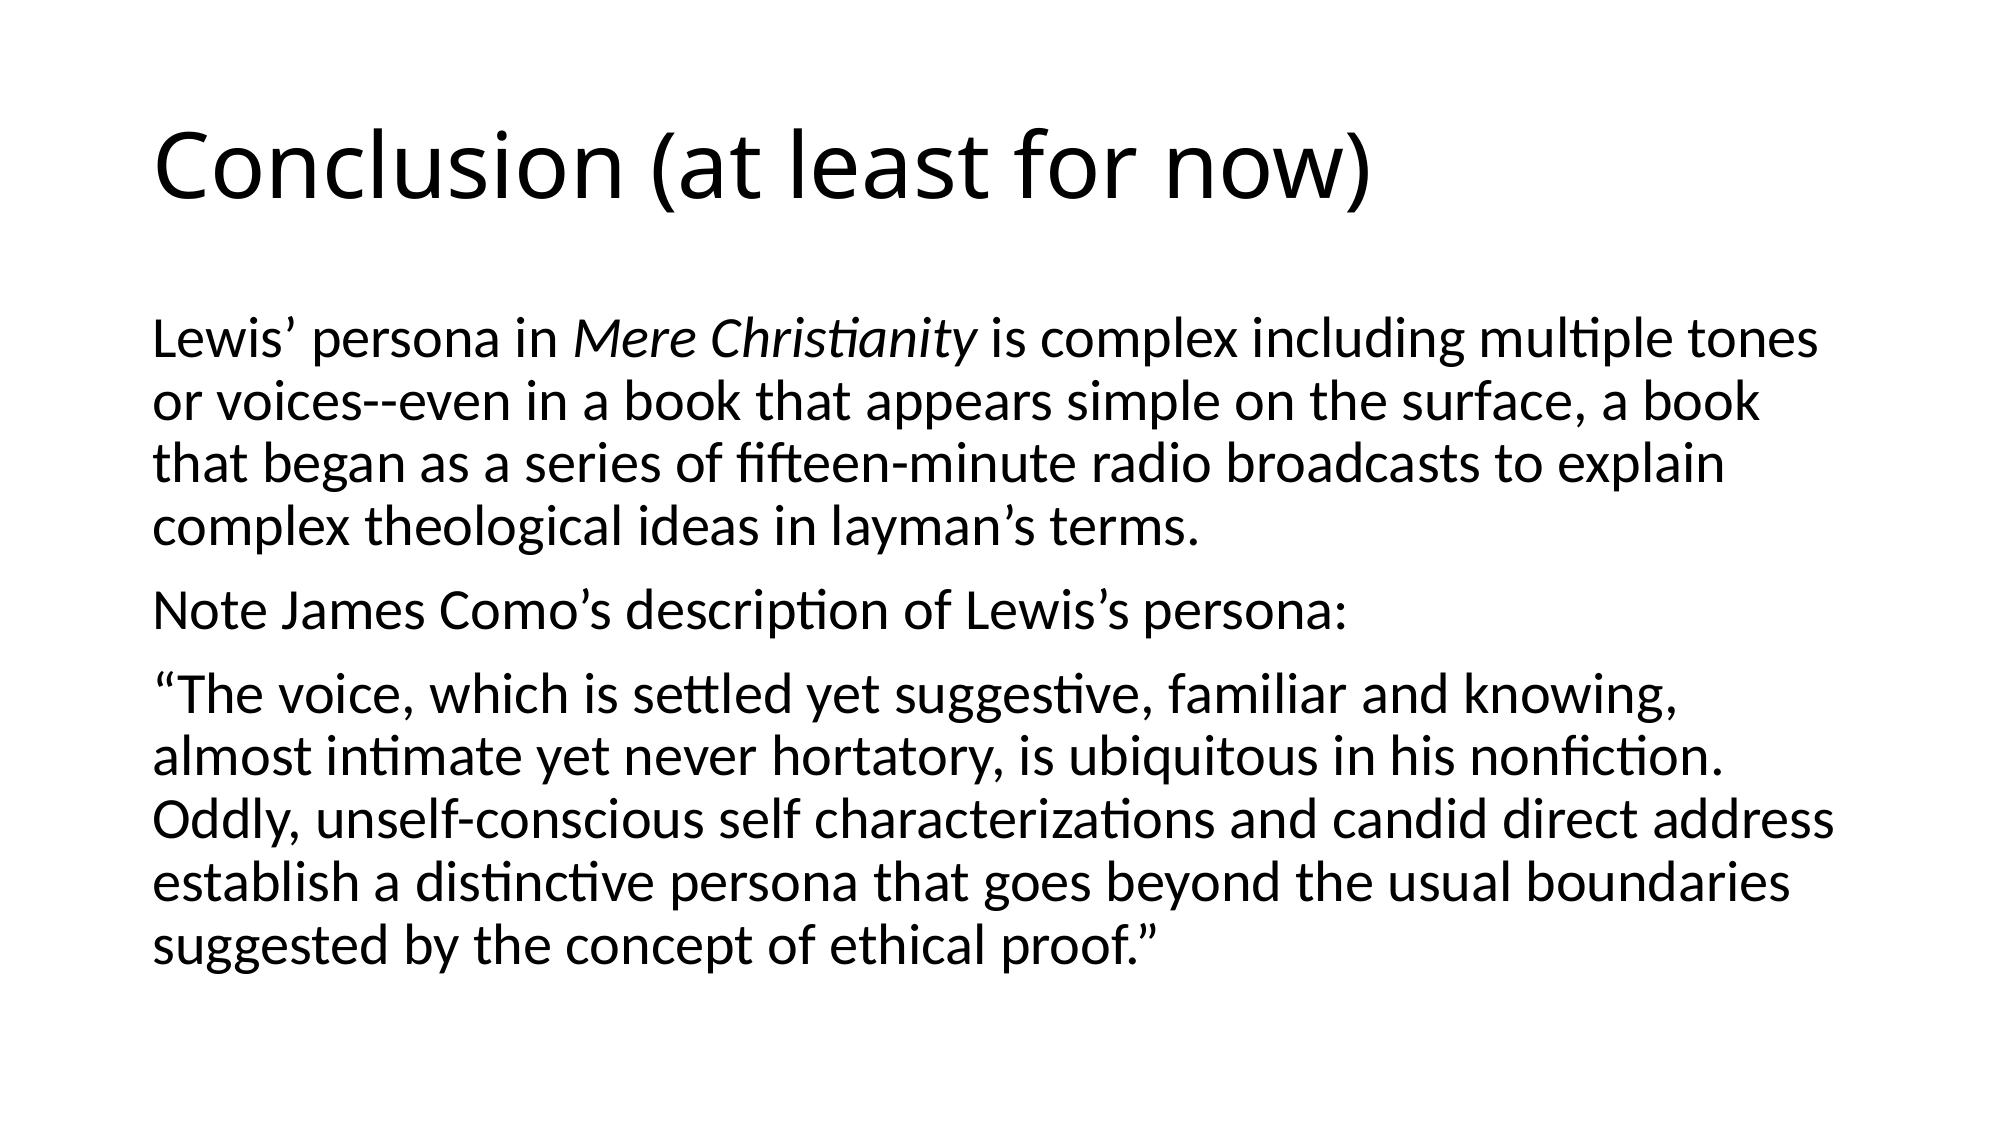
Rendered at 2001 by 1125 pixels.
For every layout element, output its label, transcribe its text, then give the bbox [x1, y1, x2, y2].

title Conclusion (at least for now) [137, 59, 1863, 278]
list Lewis’ persona in Mere Christianity is complex including multiple tones or voices--even in a book that appears simple on the surface, a book that began as a series of fifteen-minute radio broadcasts to explain complex theological ideas in layman’s terms. Note James Como’s description of Lewis’s persona: “The voice, which is settled yet suggestive, familiar and knowing, almost intimate yet never hortatory, is ubiquitous in his nonfiction. Oddly, unself-conscious self characterizations and candid direct address establish a distinctive persona that goes beyond the usual boundaries suggested by the concept of ethical proof.” [137, 299, 1863, 1014]
